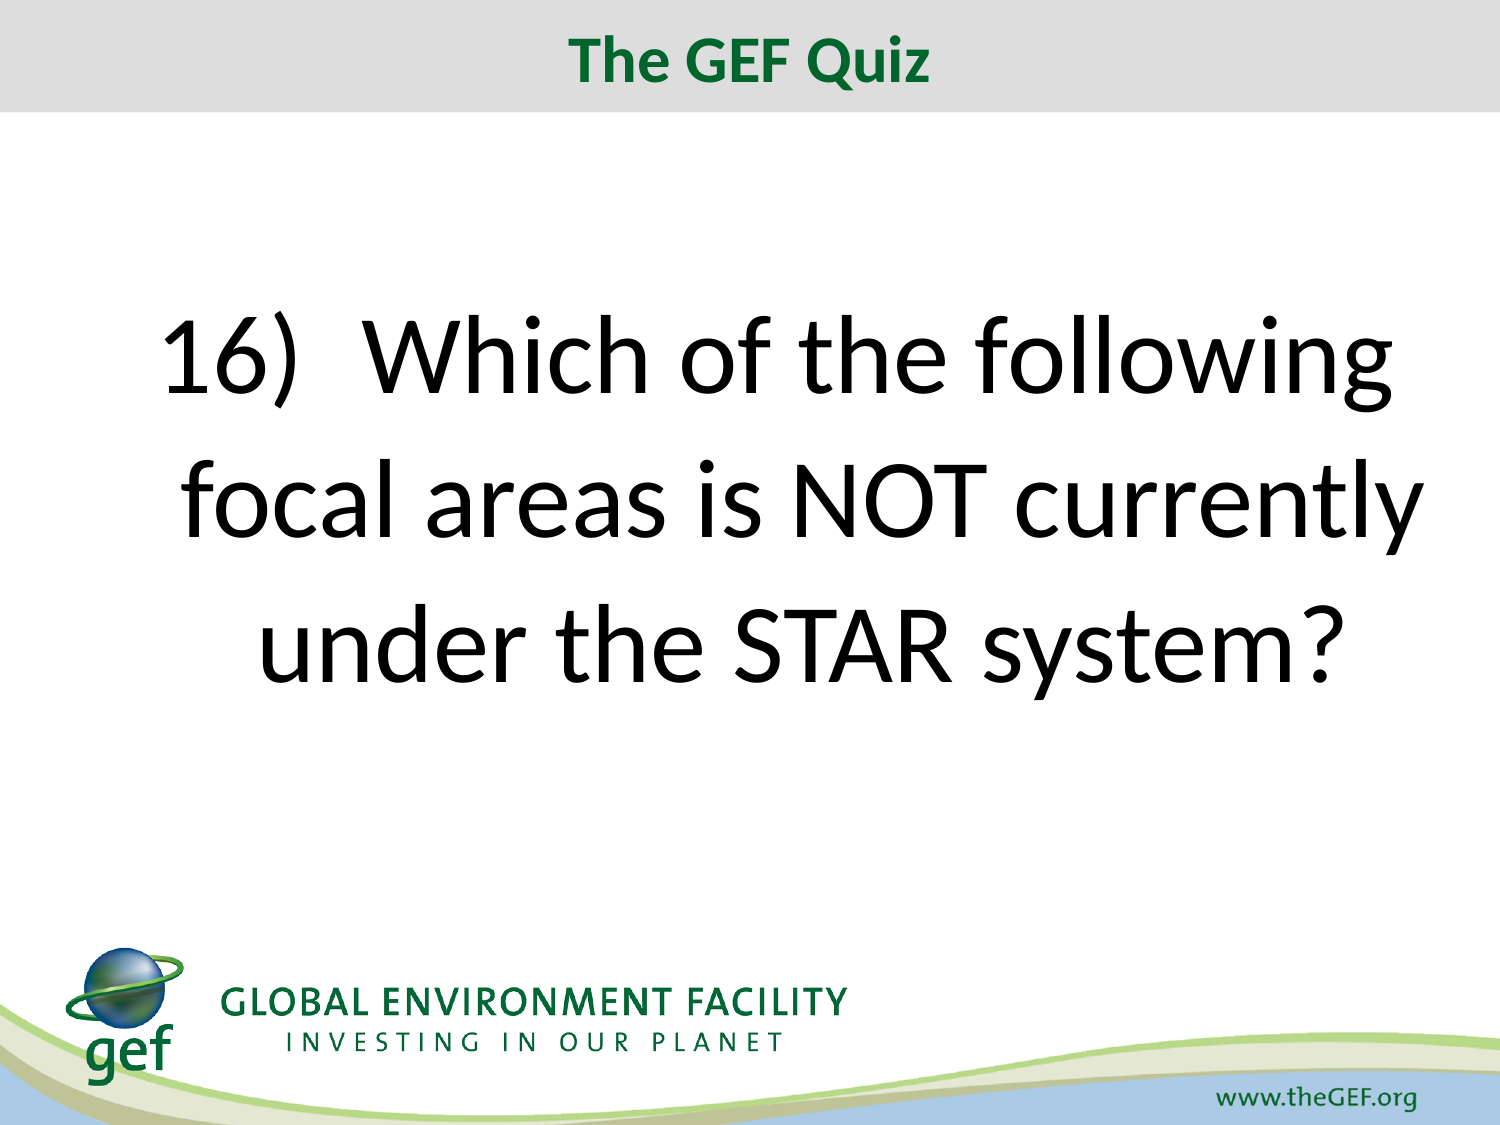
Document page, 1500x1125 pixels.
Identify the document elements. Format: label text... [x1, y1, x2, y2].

picture [0, 920, 1500, 1125]
text_box The GEF Quiz [0, 0, 1500, 113]
title 16) Which of the following focal areas is NOT currently under the STAR system? [100, 148, 1451, 918]
